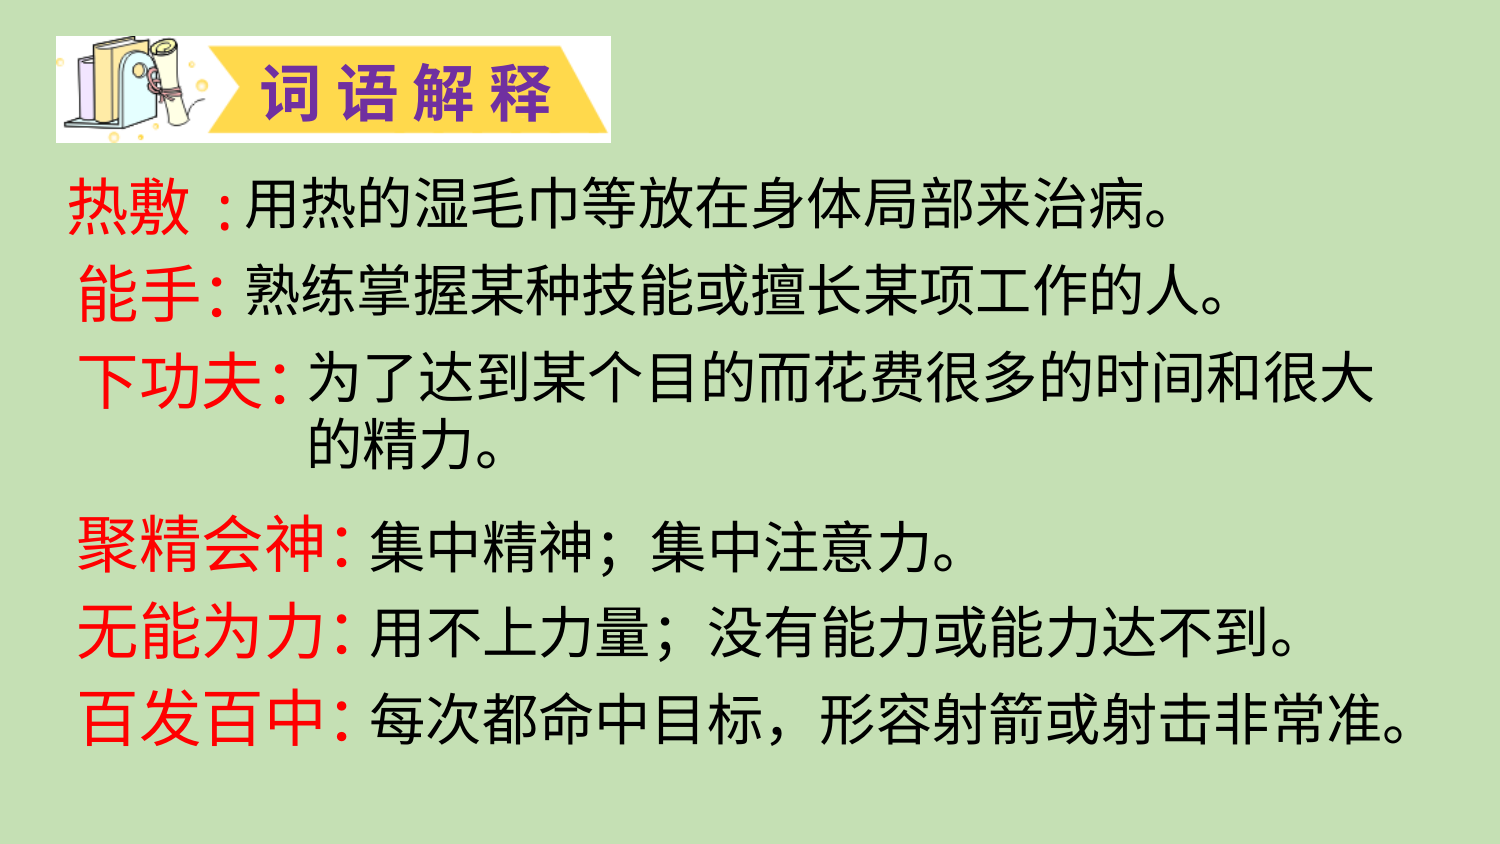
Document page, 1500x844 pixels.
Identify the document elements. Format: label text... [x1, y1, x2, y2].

text_box 为了达到某个目的而花费很多的时间和很大的精力。 [295, 336, 1425, 483]
text_box 用不上力量；没有能力或能力达不到。 [401, 591, 1338, 671]
text_box 百发百中： [65, 673, 401, 760]
text_box 用热的湿毛巾等放在身体局部来治病。 [255, 162, 1212, 242]
text_box 熟练掌握某种技能或擅长某项工作的人。 [276, 249, 1268, 329]
text_box 下功夫： [65, 336, 338, 423]
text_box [56, 36, 611, 143]
text_box 每次都命中目标，形容射箭或射击非常准。 [401, 678, 1461, 758]
text_box 无能为力： [65, 586, 401, 673]
text_box 能手： [65, 249, 276, 336]
text_box 热敷: [54, 162, 255, 249]
text_box 集中精神；集中注意力。 [401, 506, 1056, 586]
text_box 聚精会神： [65, 499, 401, 586]
